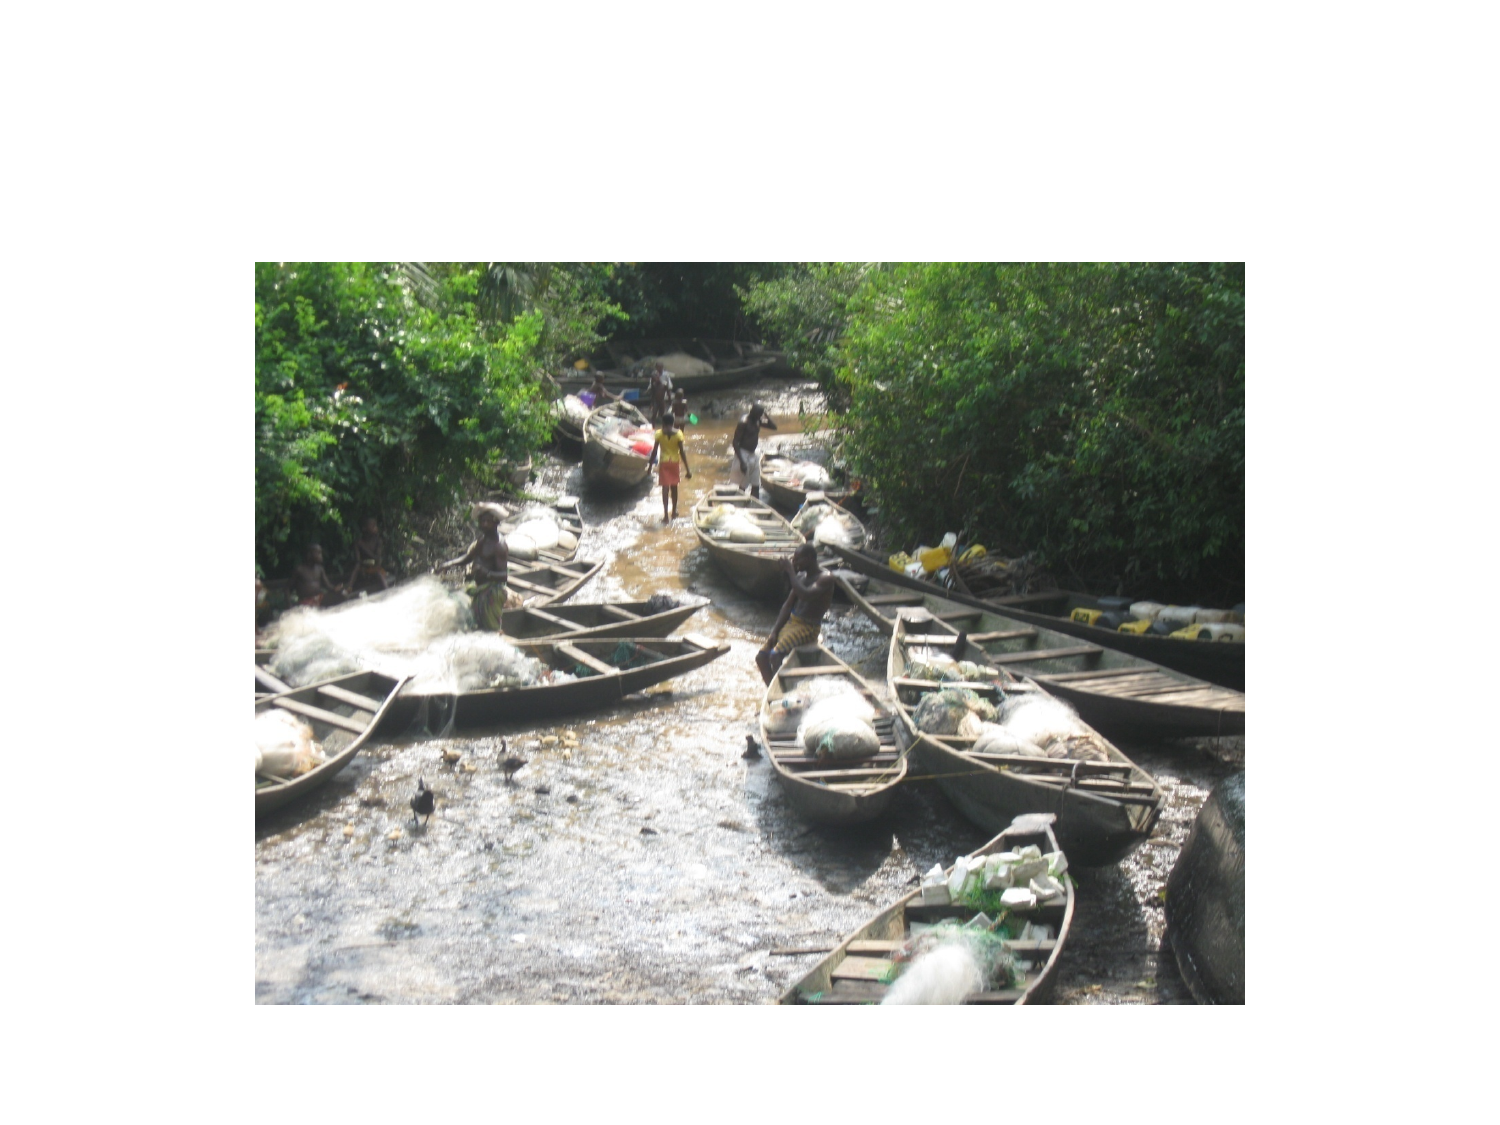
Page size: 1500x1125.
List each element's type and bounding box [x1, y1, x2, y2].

list [254, 262, 1246, 1006]
